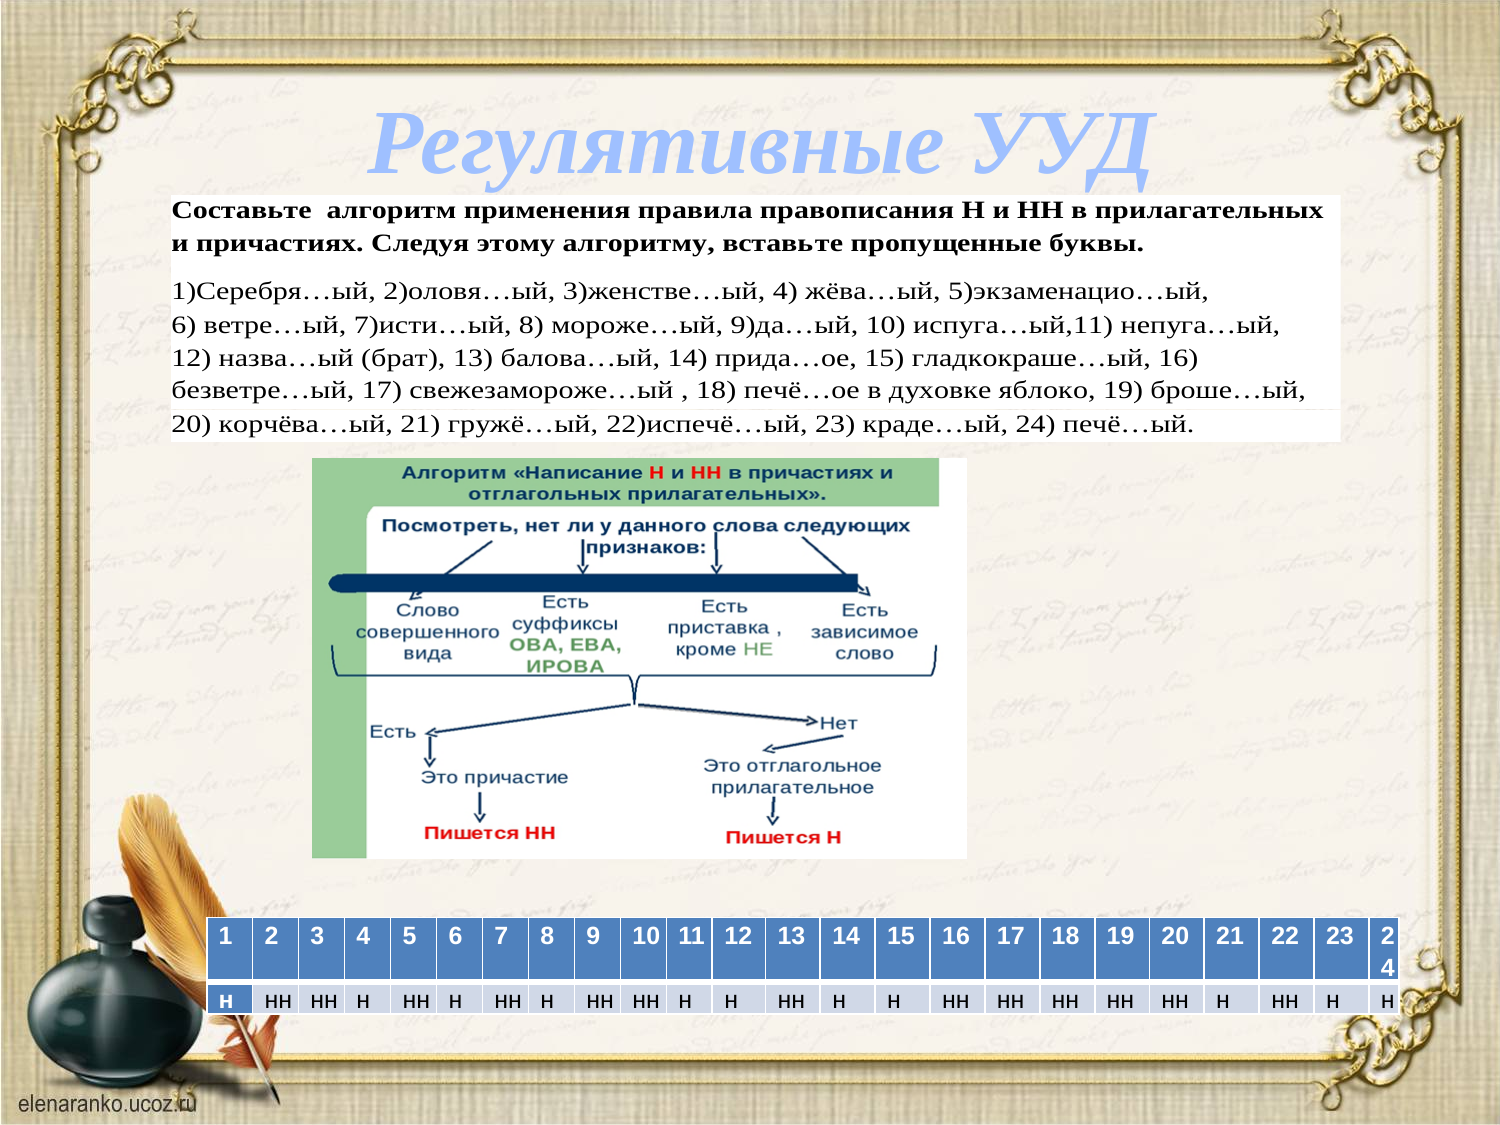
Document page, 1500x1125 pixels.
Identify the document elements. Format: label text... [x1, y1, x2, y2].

table_cell н [821, 985, 874, 1013]
table_header 6 [437, 969, 482, 979]
table_header 19 [1096, 969, 1149, 979]
table_cell нн [1041, 985, 1094, 1013]
table_cell н [876, 985, 929, 1013]
table_cell нн [391, 985, 436, 1013]
table_header 1 [208, 969, 252, 979]
table_cell нн [931, 985, 984, 1013]
table_cell н [437, 985, 482, 1013]
table_header 18 [1041, 969, 1094, 979]
table_header 22 [1260, 969, 1313, 979]
table_cell нн [1096, 985, 1149, 1013]
table_header 3 [299, 969, 344, 979]
table_cell нн [986, 985, 1039, 1013]
table_header 5 [391, 969, 436, 979]
table_cell нн [766, 985, 819, 1013]
title Регулятивные УУД [206, 113, 1317, 161]
table_cell н [345, 985, 390, 1013]
table_header 21 [1205, 969, 1258, 979]
table_header 16 [931, 969, 984, 979]
table_cell н [713, 985, 765, 1013]
table_header 8 [529, 969, 574, 979]
table_header 7 [483, 969, 528, 979]
table_cell нн [483, 985, 528, 1013]
table_header 12 [713, 969, 765, 979]
picture [0, 0, 1500, 1125]
table_cell н [208, 985, 252, 1013]
table_header 20 [1150, 969, 1203, 979]
text_box [76, 893, 1500, 969]
table_header 17 [986, 969, 1039, 979]
table_cell нн [299, 985, 344, 1013]
table_cell н [1205, 985, 1258, 1013]
table_cell нн [253, 985, 298, 1013]
table_header 2 [253, 969, 298, 979]
table_header 9 [575, 969, 620, 979]
table_header 24 [1370, 969, 1398, 979]
table_header 4 [345, 969, 390, 979]
table_cell н [1370, 985, 1398, 1013]
table_header 13 [766, 969, 819, 979]
table_cell н [1315, 985, 1368, 1013]
table_cell нн [1150, 985, 1203, 1013]
table_header 14 [821, 969, 874, 979]
table_cell нн [621, 985, 666, 1013]
table_header 11 [667, 969, 711, 979]
table_header 23 [1315, 969, 1368, 979]
table_cell нн [1260, 985, 1313, 1013]
table_cell нн [575, 985, 620, 1013]
table_cell н [529, 985, 574, 1013]
table_header 10 [621, 969, 666, 979]
table_header 15 [876, 969, 929, 979]
table_cell н [667, 985, 711, 1013]
